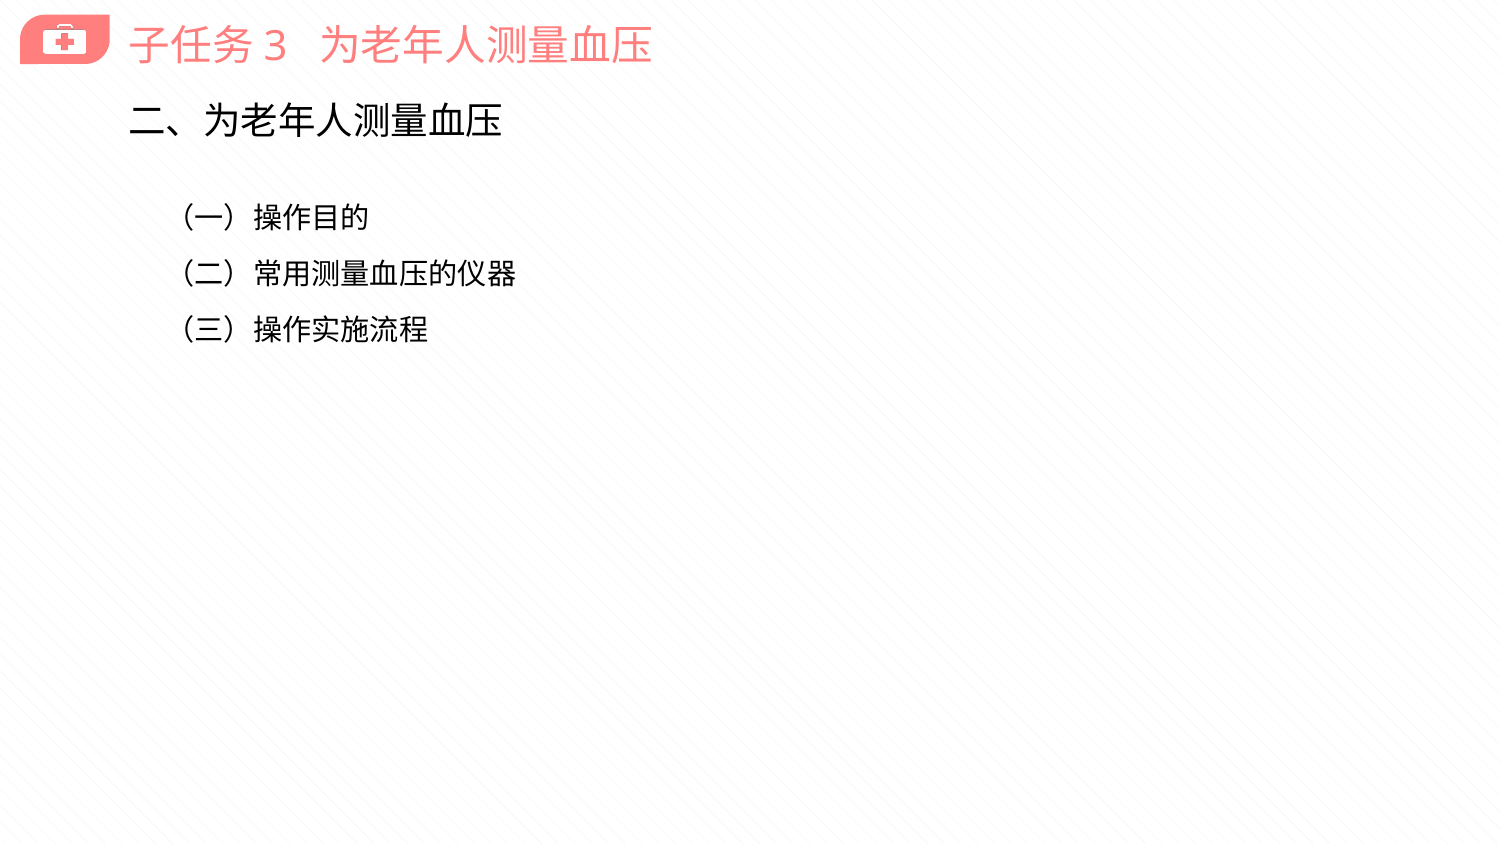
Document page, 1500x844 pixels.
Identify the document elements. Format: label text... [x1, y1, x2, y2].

text_box （一）操作目的 （二）常用测量血压的仪器 （三）操作实施流程 [121, 170, 955, 354]
text_box 二、为老年人测量血压 [113, 89, 525, 150]
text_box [19, 11, 863, 78]
